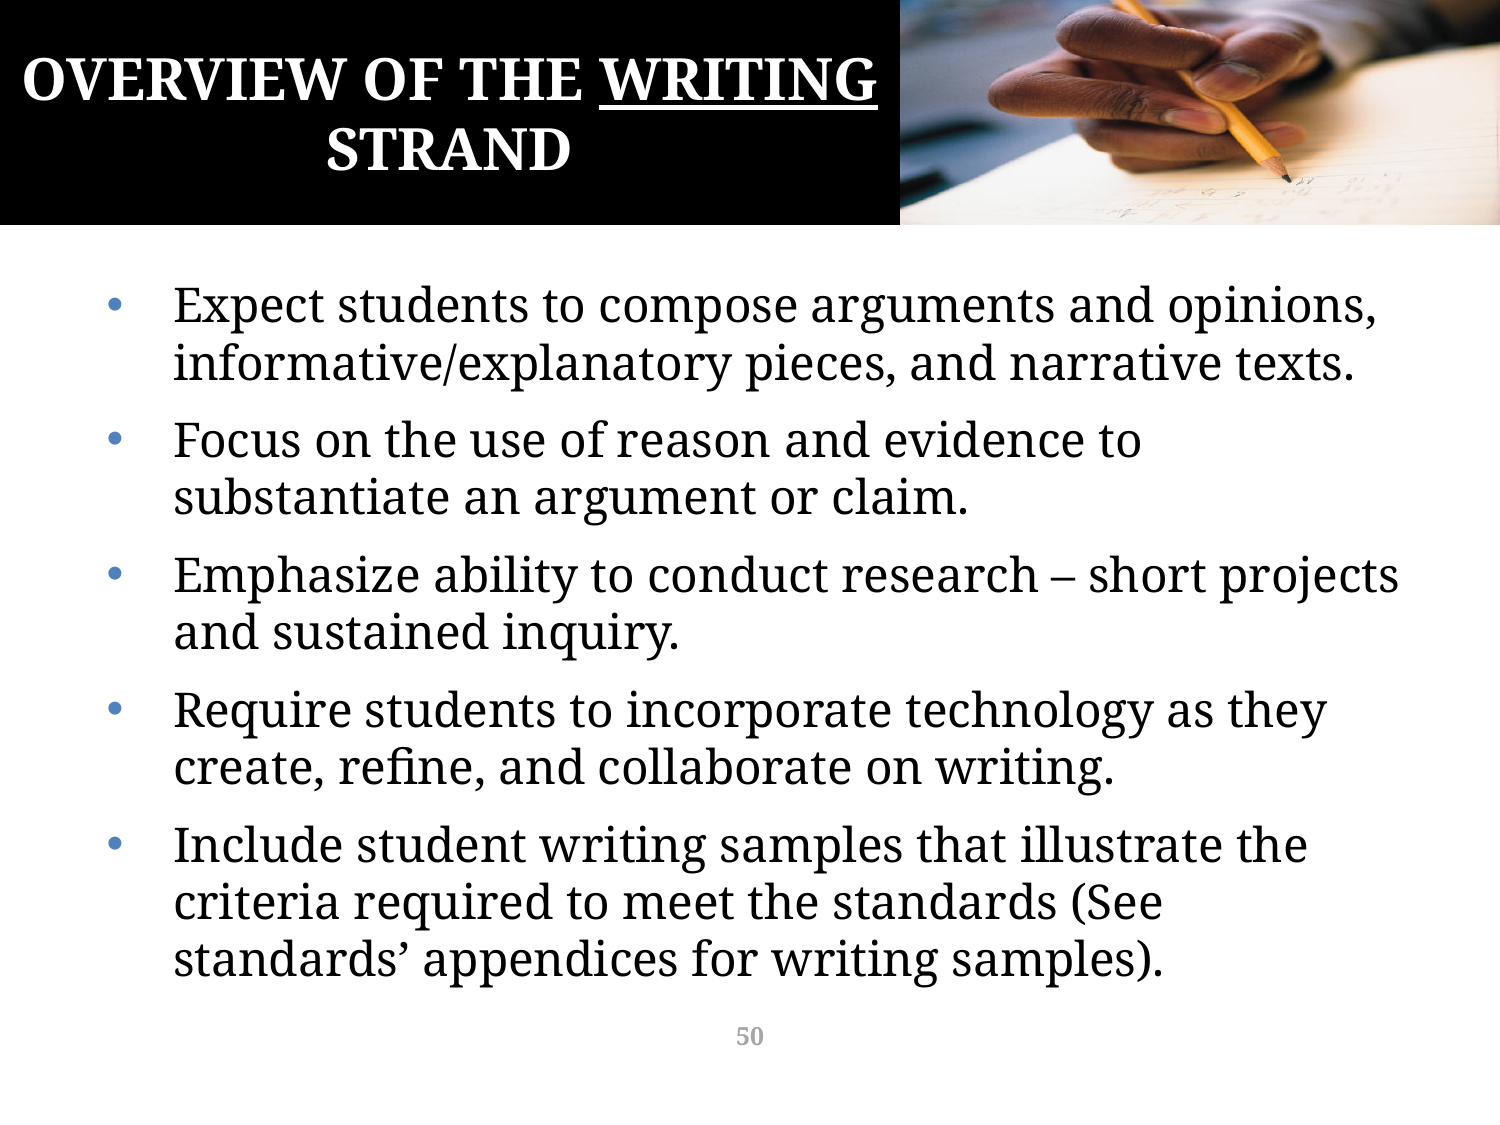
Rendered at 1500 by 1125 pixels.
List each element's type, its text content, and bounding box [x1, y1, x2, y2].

slide_number 50 [662, 1038, 838, 1063]
list Expect students to compose arguments and opinions, informative/explanatory pieces, and narrative texts. Focus on the use of reason and evidence to substantiate an argument or claim. Emphasize ability to conduct research – short projects and sustained inquiry. Require students to incorporate technology as they create, refine, and collaborate on writing. Include student writing samples that illustrate the criteria required to meet the standards (See standards’ appendices for writing samples). [75, 200, 1425, 1038]
picture [899, 0, 1500, 226]
title Overview of the Writing Strand [0, 0, 899, 231]
